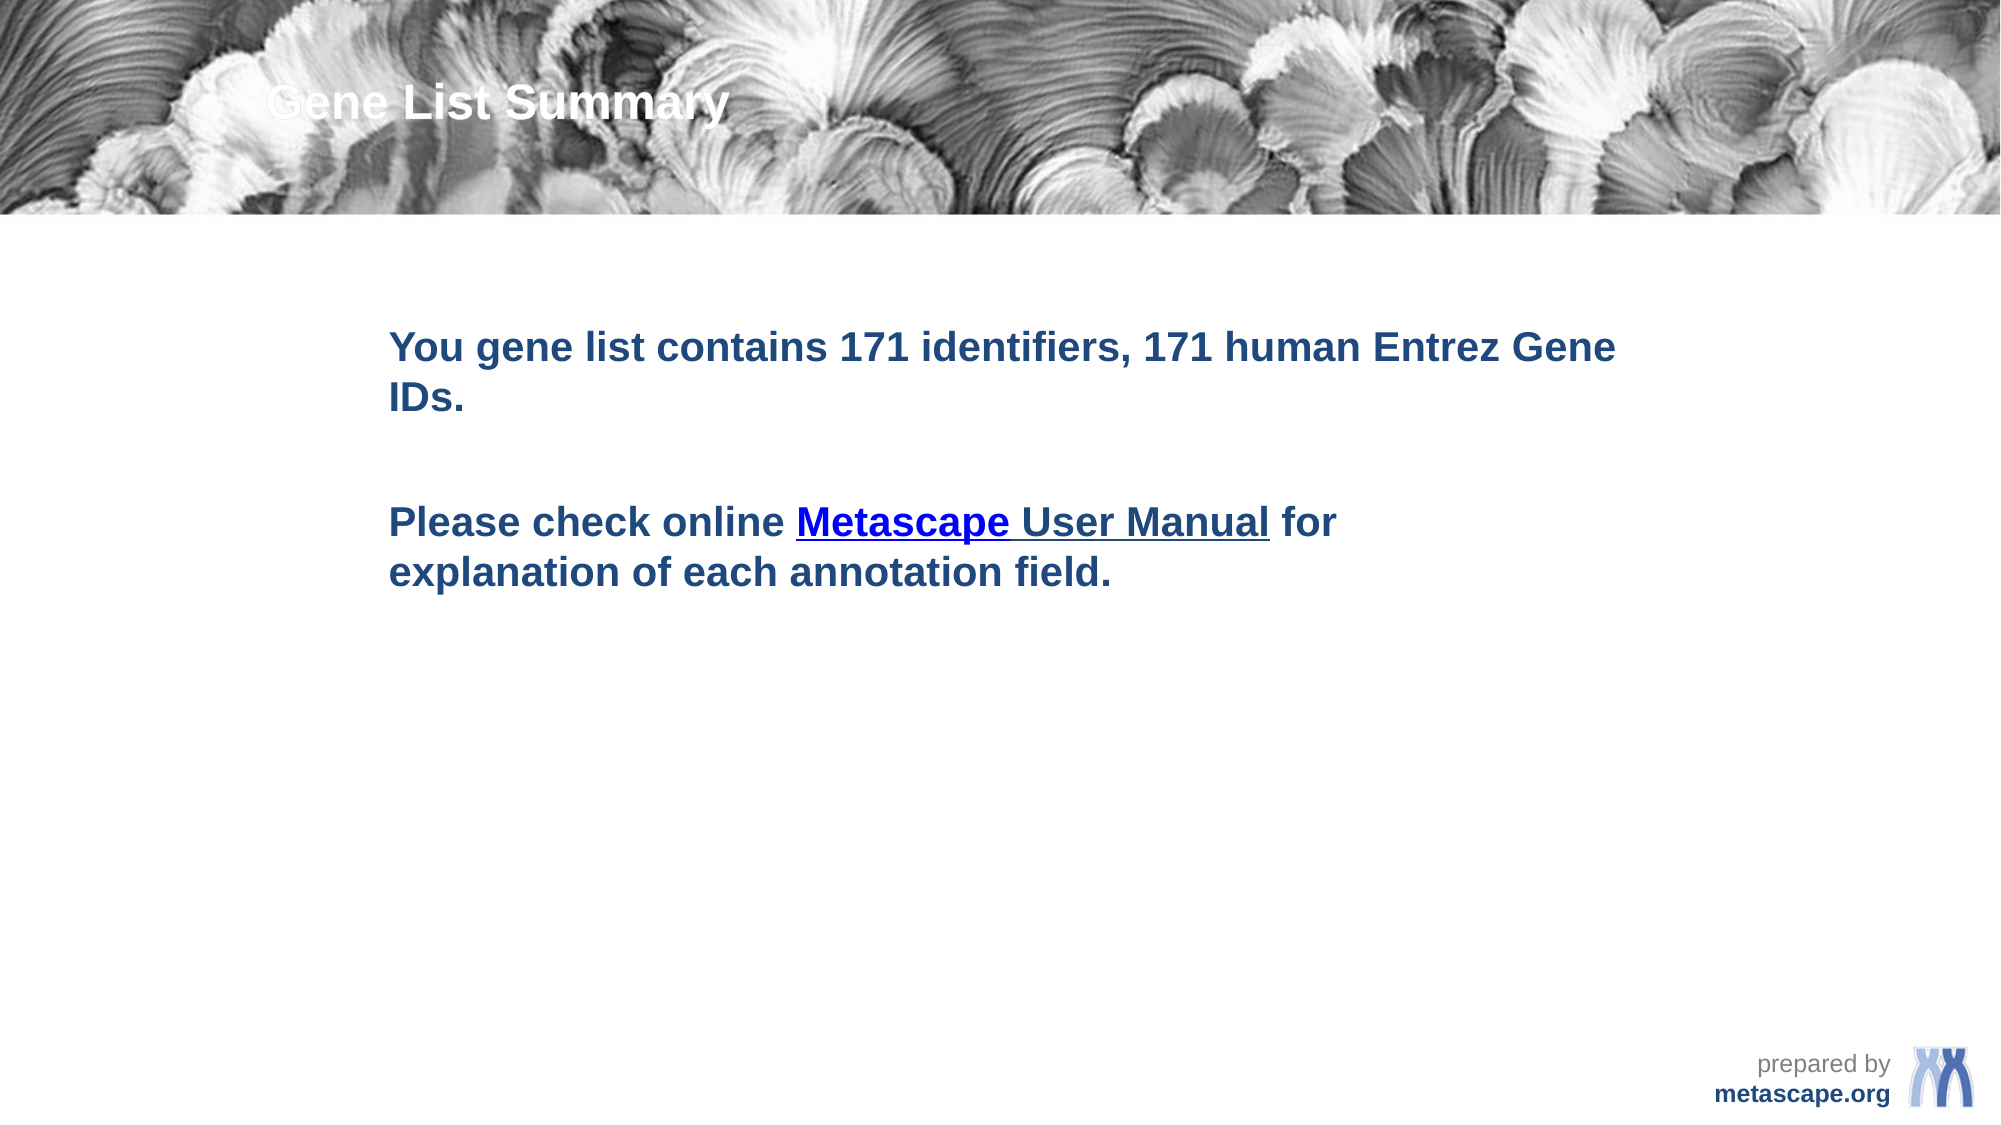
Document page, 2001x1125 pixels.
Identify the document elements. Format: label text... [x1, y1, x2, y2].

title Gene List Summary [249, 61, 1600, 137]
picture [0, 0, 2001, 1125]
text_box You gene list contains 171 identifiers, 171 human Entrez Gene IDs. [373, 311, 1647, 427]
text_box Please check online Metascape User Manual for explanation of each annotation field. [373, 487, 1526, 603]
